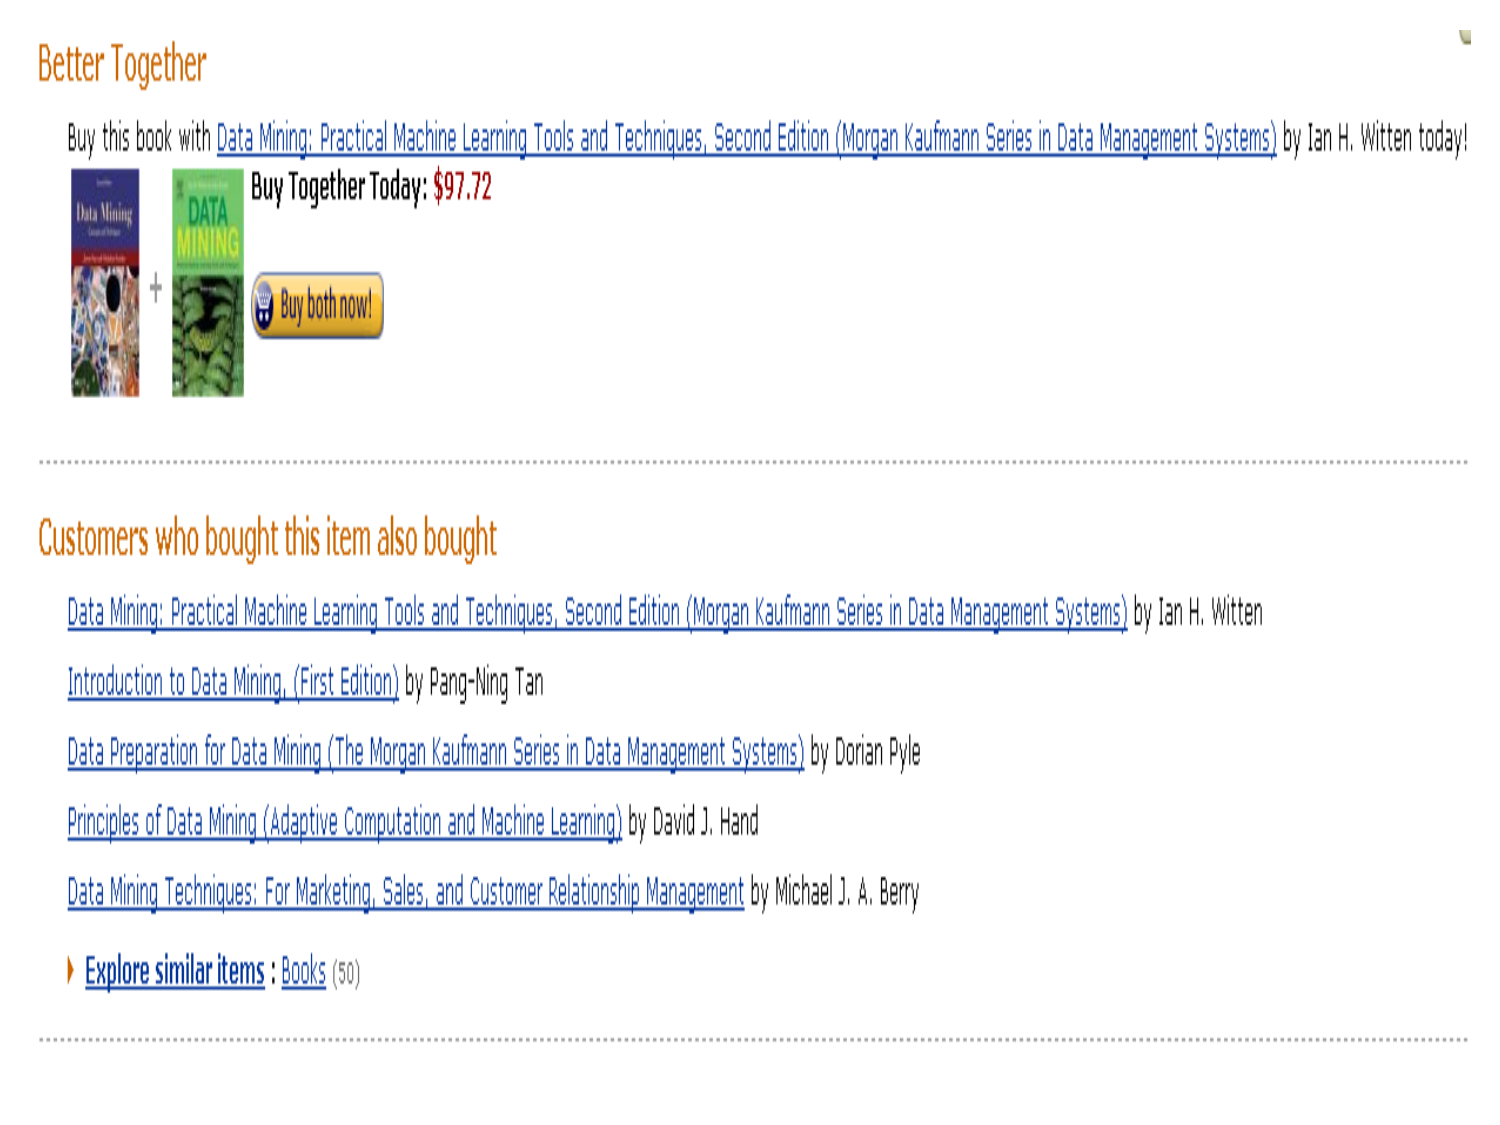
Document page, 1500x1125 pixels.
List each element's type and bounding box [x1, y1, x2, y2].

list [29, 30, 1471, 1095]
